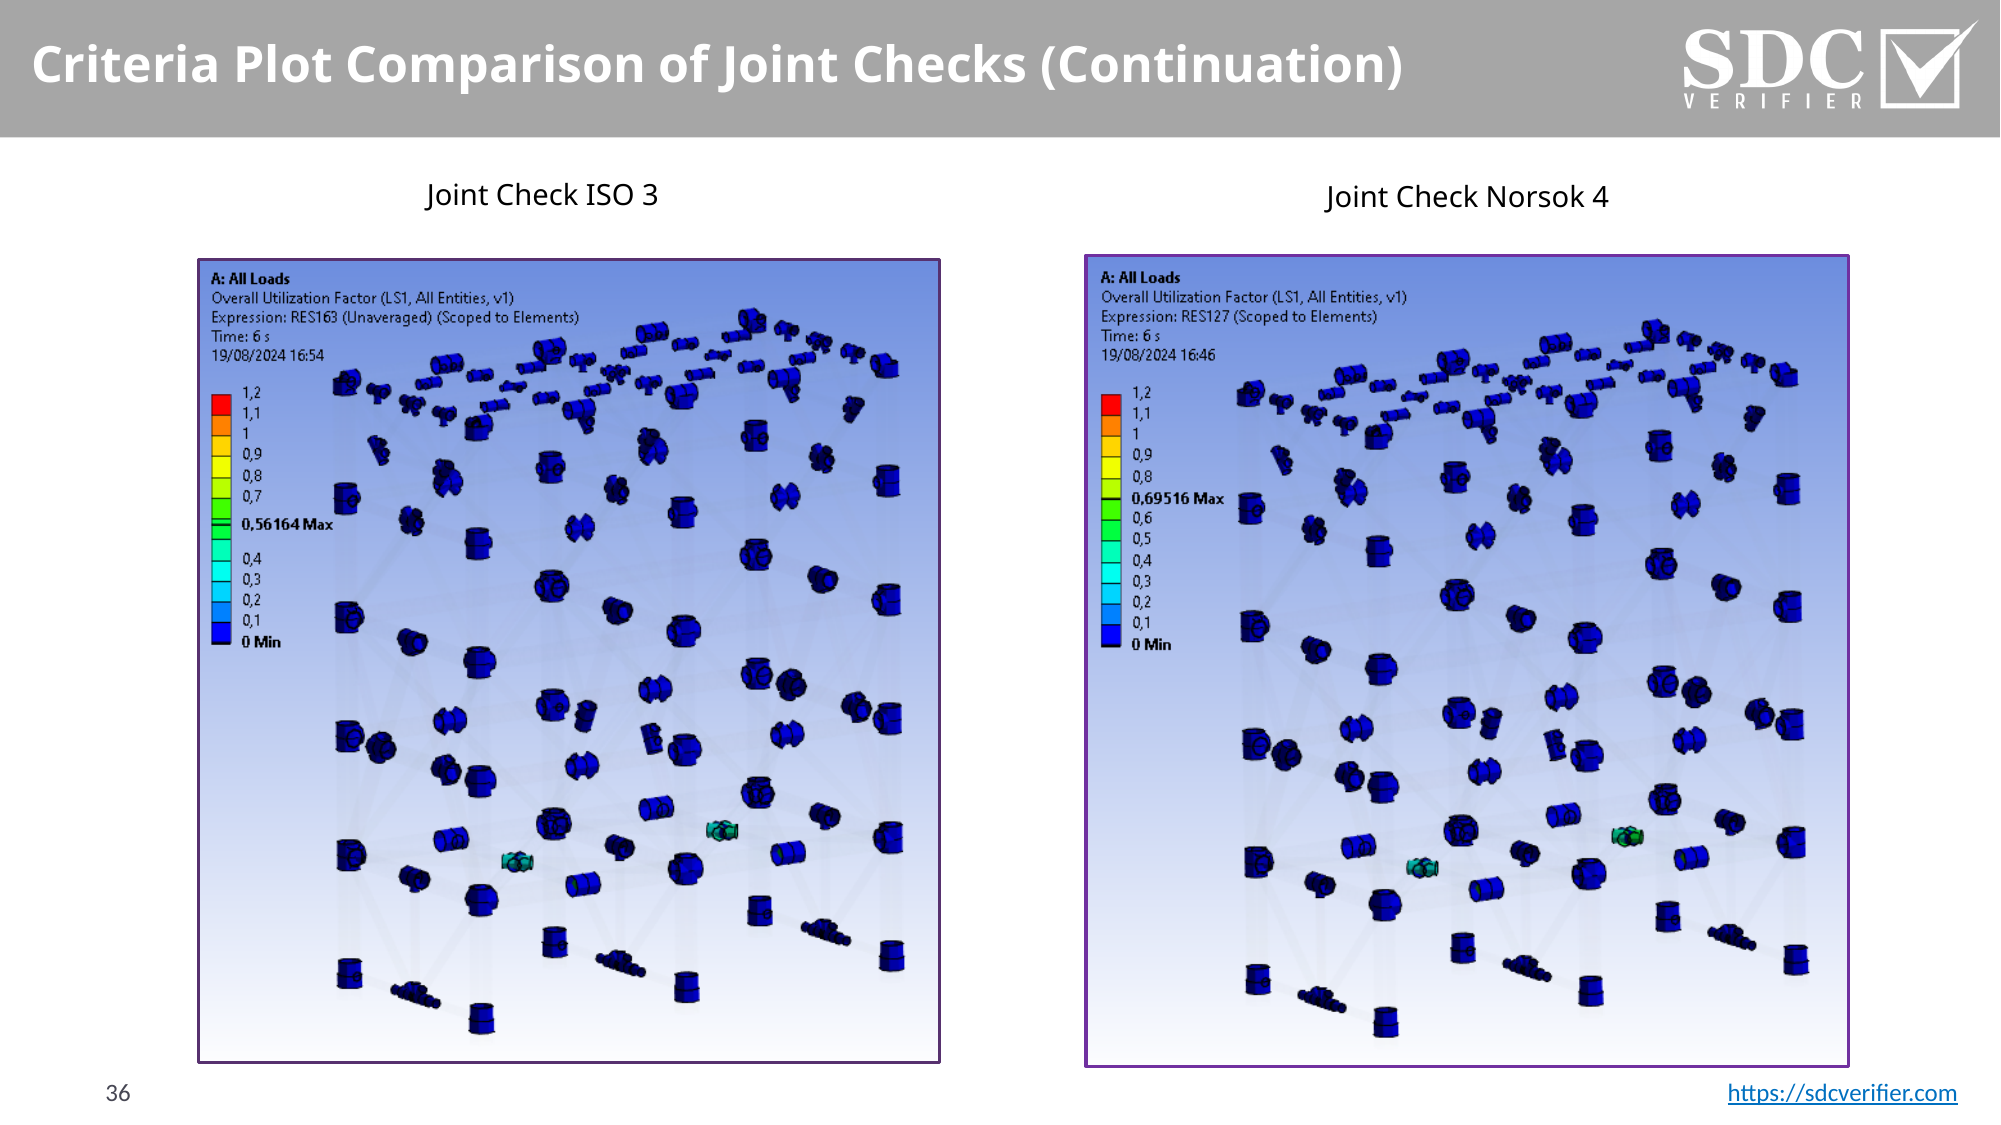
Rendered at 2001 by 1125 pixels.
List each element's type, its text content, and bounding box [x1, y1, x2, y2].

picture [199, 260, 939, 1062]
text_box Joint Check ISO 3 [312, 169, 774, 219]
picture [1087, 256, 1847, 1065]
slide_number 36 [1, 1061, 146, 1122]
text_box Joint Check Norsok 4 [1237, 170, 1699, 221]
title Criteria Plot Comparison of Joint Checks (Continuation) [16, 24, 1948, 113]
picture [1644, 0, 2000, 148]
